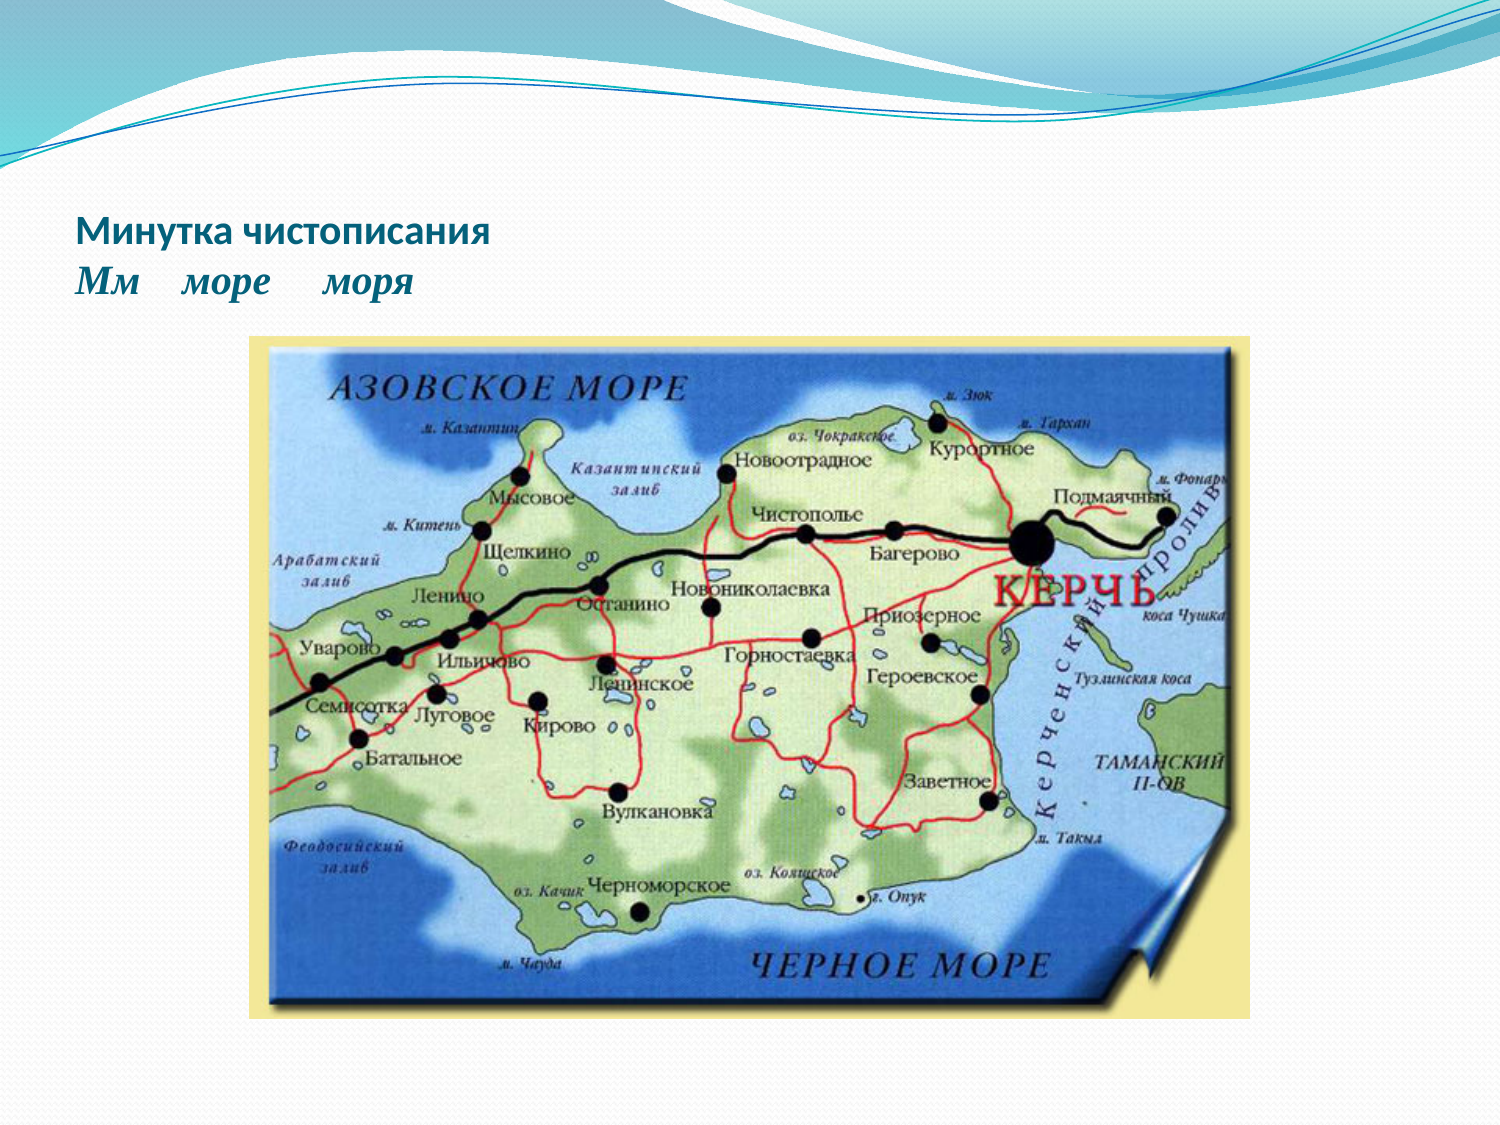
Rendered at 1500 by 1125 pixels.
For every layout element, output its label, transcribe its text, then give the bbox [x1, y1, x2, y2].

title Минутка чистописания Мм море моря [75, 66, 1425, 303]
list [249, 335, 1251, 1020]
